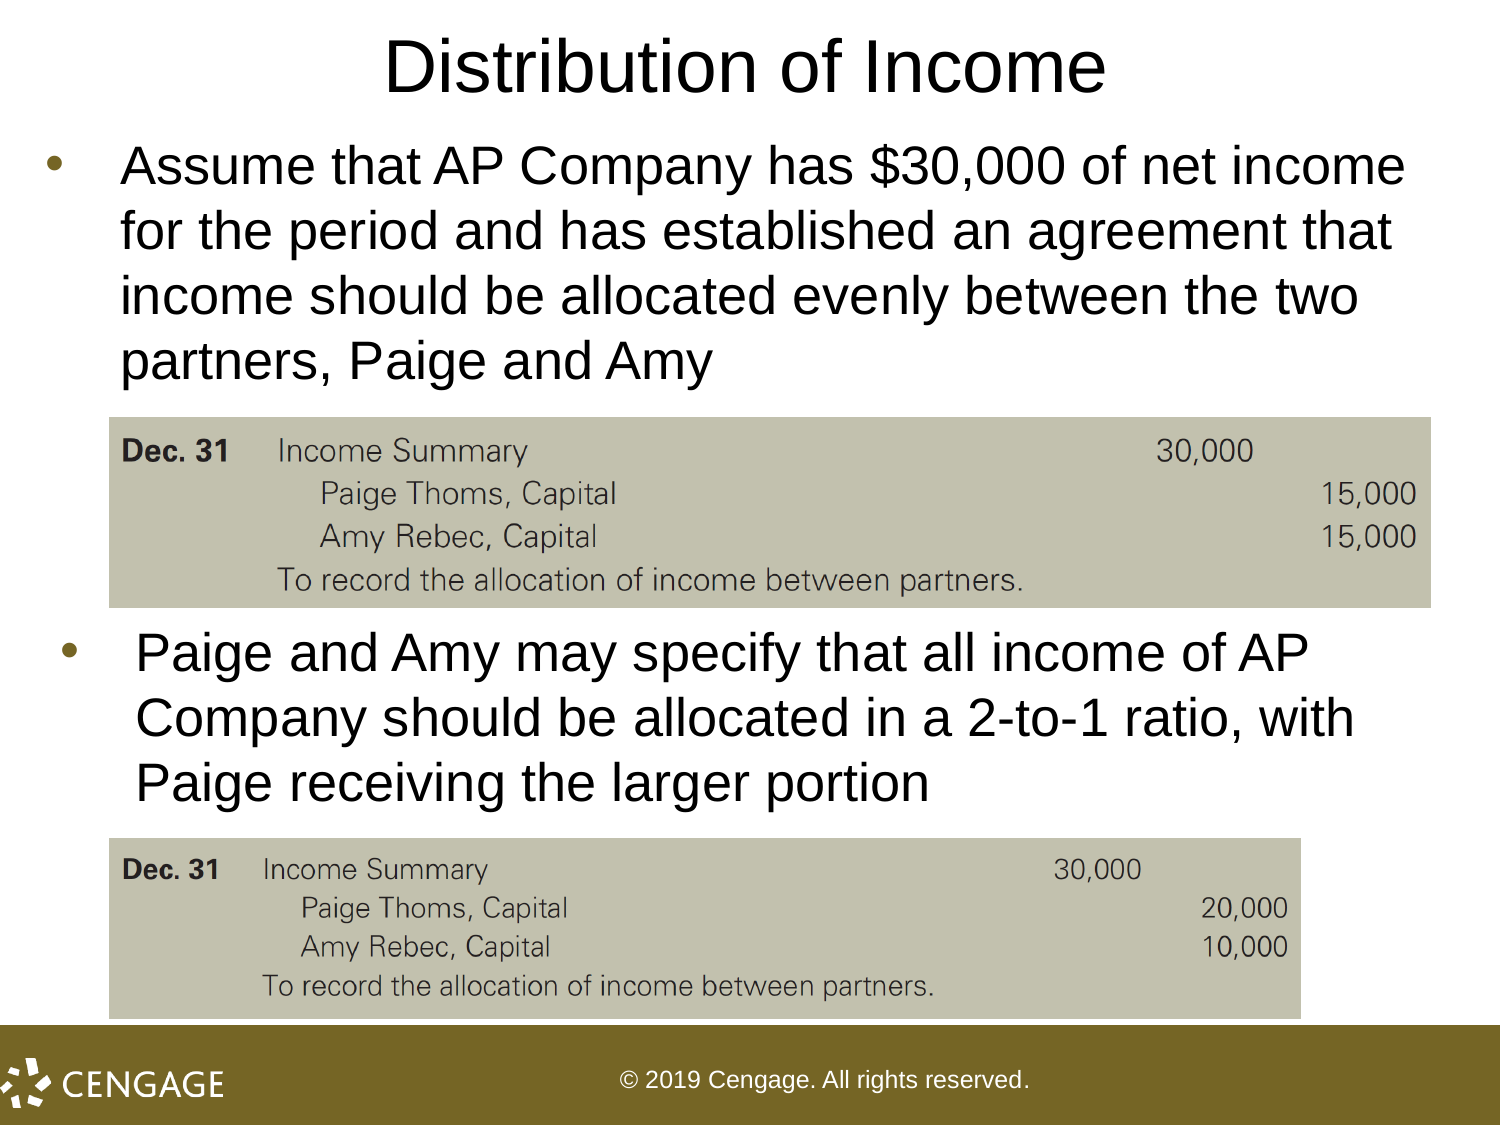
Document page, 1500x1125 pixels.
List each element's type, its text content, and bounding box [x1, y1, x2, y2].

picture [0, 1058, 223, 1108]
picture [108, 838, 1302, 1019]
title Distribution of Income [64, 17, 1428, 107]
list Assume that AP Company has $30,000 of net income for the period and has established an agreement that income should be allocated evenly between the two partners, Paige and Amy [30, 122, 1476, 401]
list Paige and Amy may specify that all income of AP Company should be allocated in a 2-to-1 ratio, with Paige receiving the larger portion [45, 610, 1459, 824]
picture [108, 417, 1432, 608]
